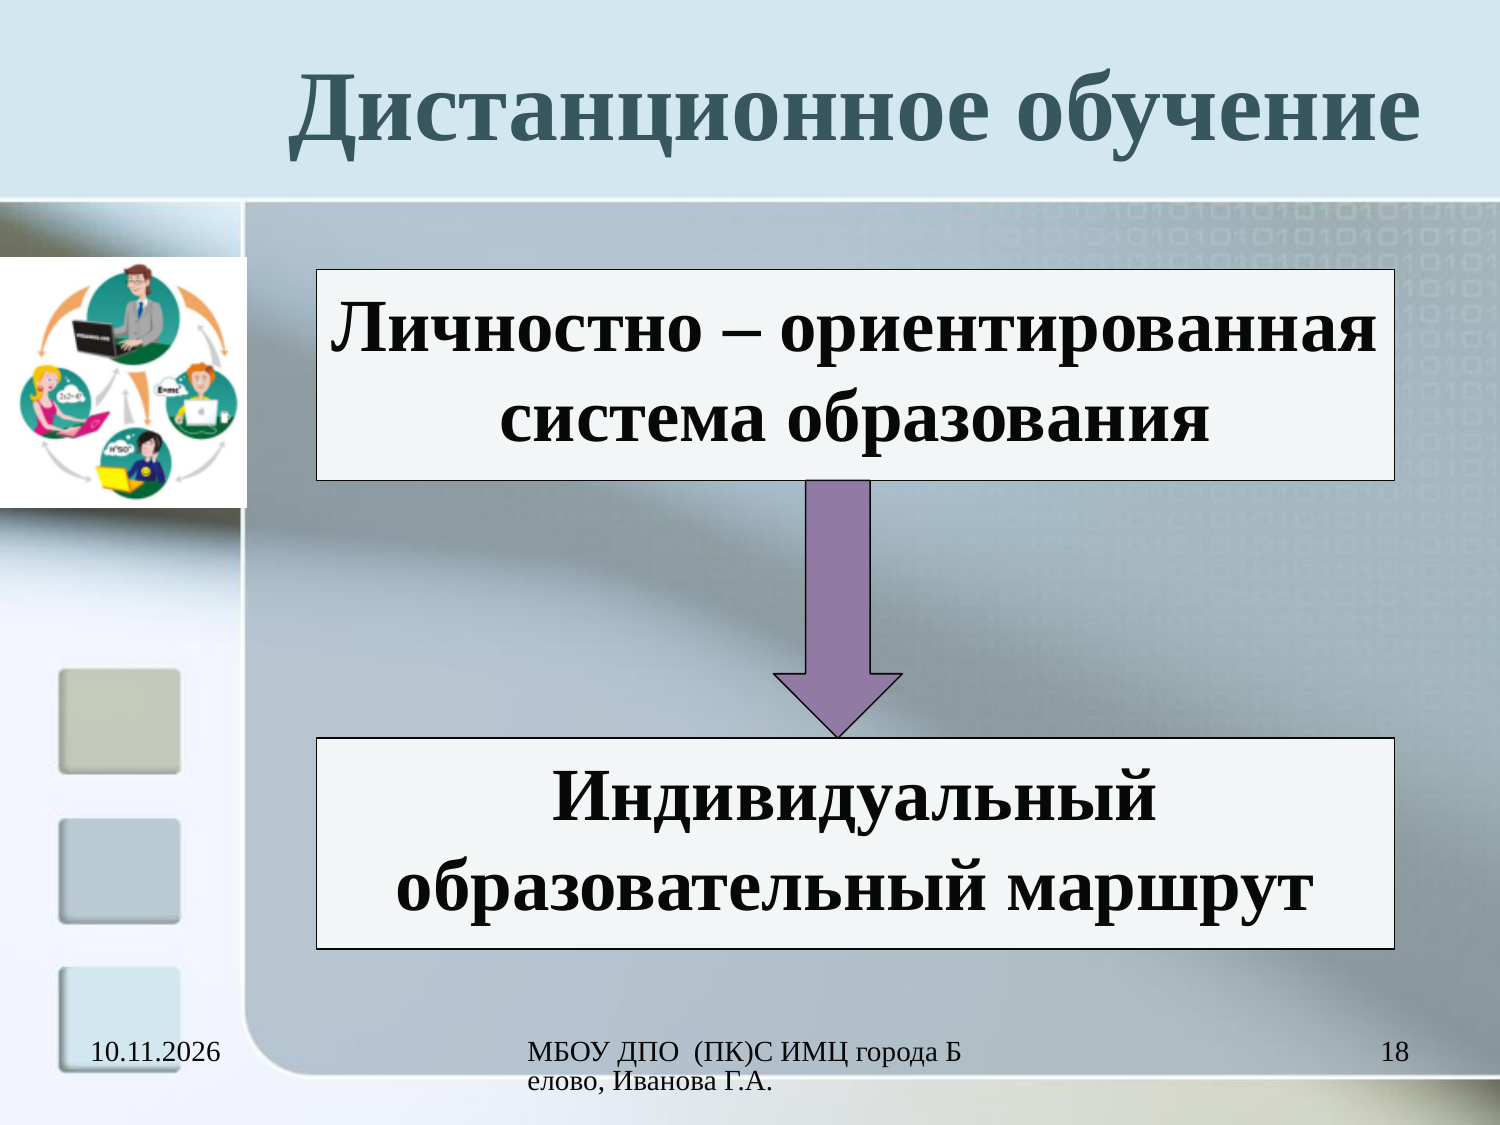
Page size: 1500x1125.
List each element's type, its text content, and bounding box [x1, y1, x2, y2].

title Дистанционное обучение [249, 12, 1462, 188]
picture [0, 0, 1500, 1125]
text_box Индивидуальный образовательный маршрут [316, 738, 1395, 950]
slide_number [74, 1024, 426, 1103]
text_box Личностно – ориентированная система образования [316, 269, 1395, 481]
footer МБОУ ДПО (ПК)С ИМЦ города Белово, Иванова Г.А. [512, 1024, 988, 1103]
slide_number 18 [1074, 1024, 1426, 1103]
text_box [773, 480, 903, 739]
